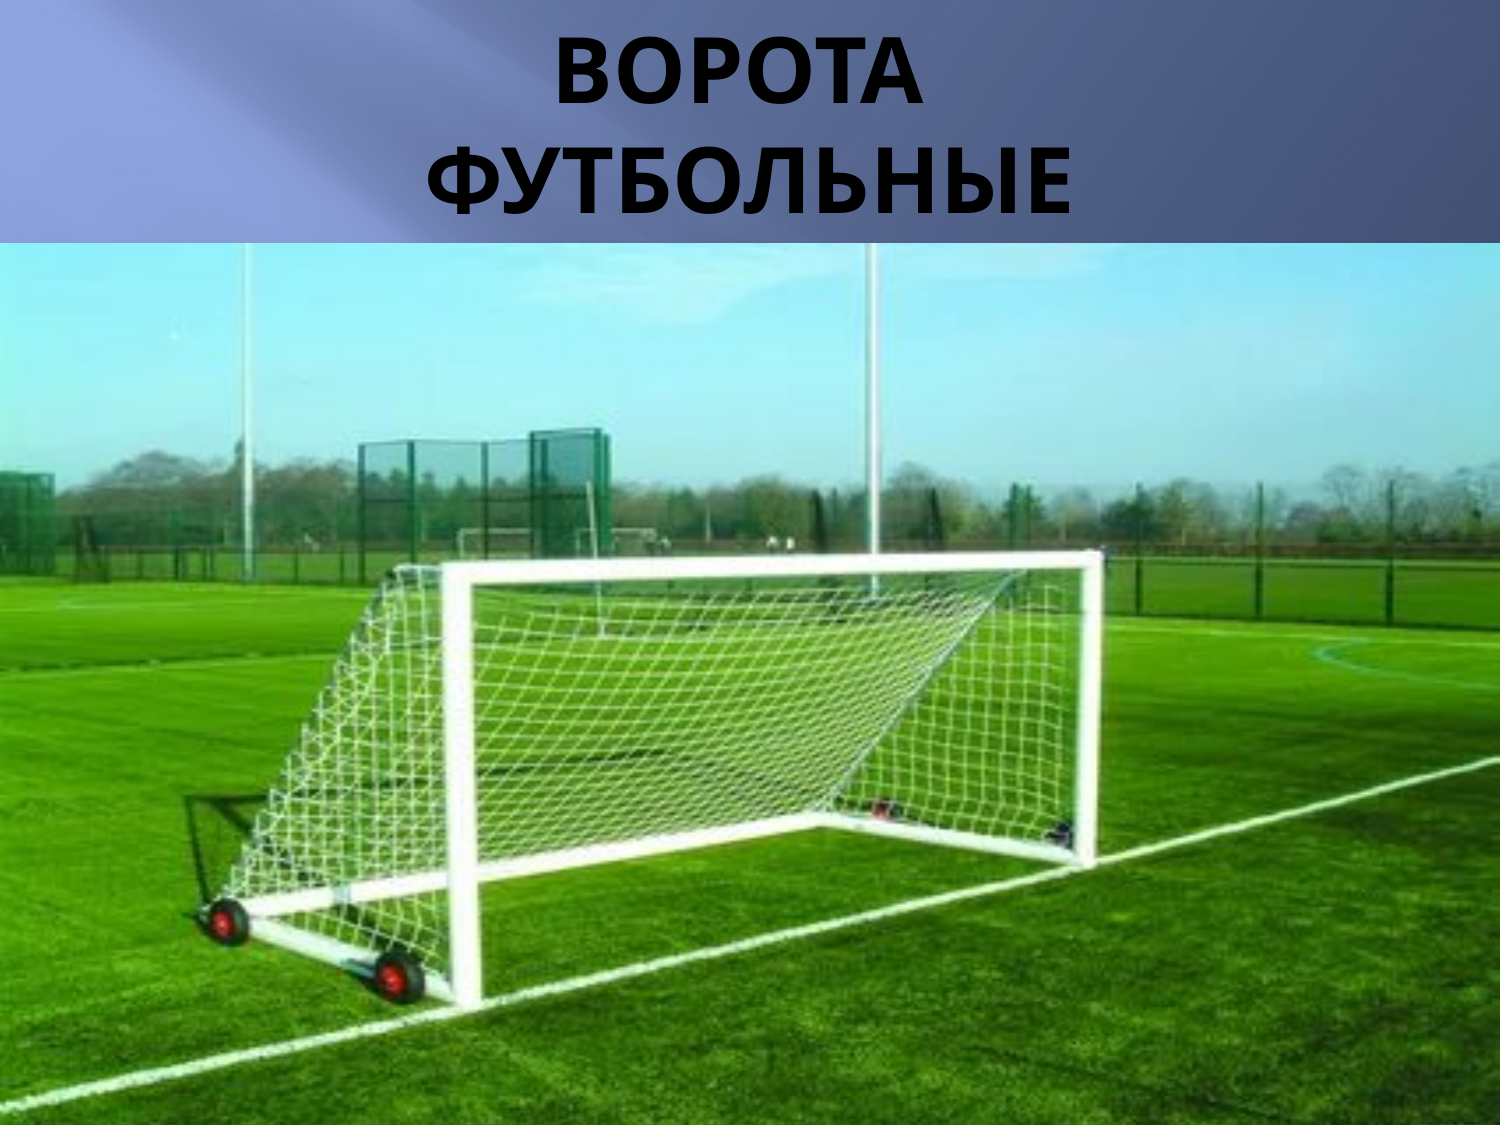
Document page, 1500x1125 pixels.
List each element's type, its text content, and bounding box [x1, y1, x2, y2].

title ВОРОТА ФУТБОЛЬНЫЕ [300, 99, 1200, 232]
picture [0, 243, 1500, 1125]
